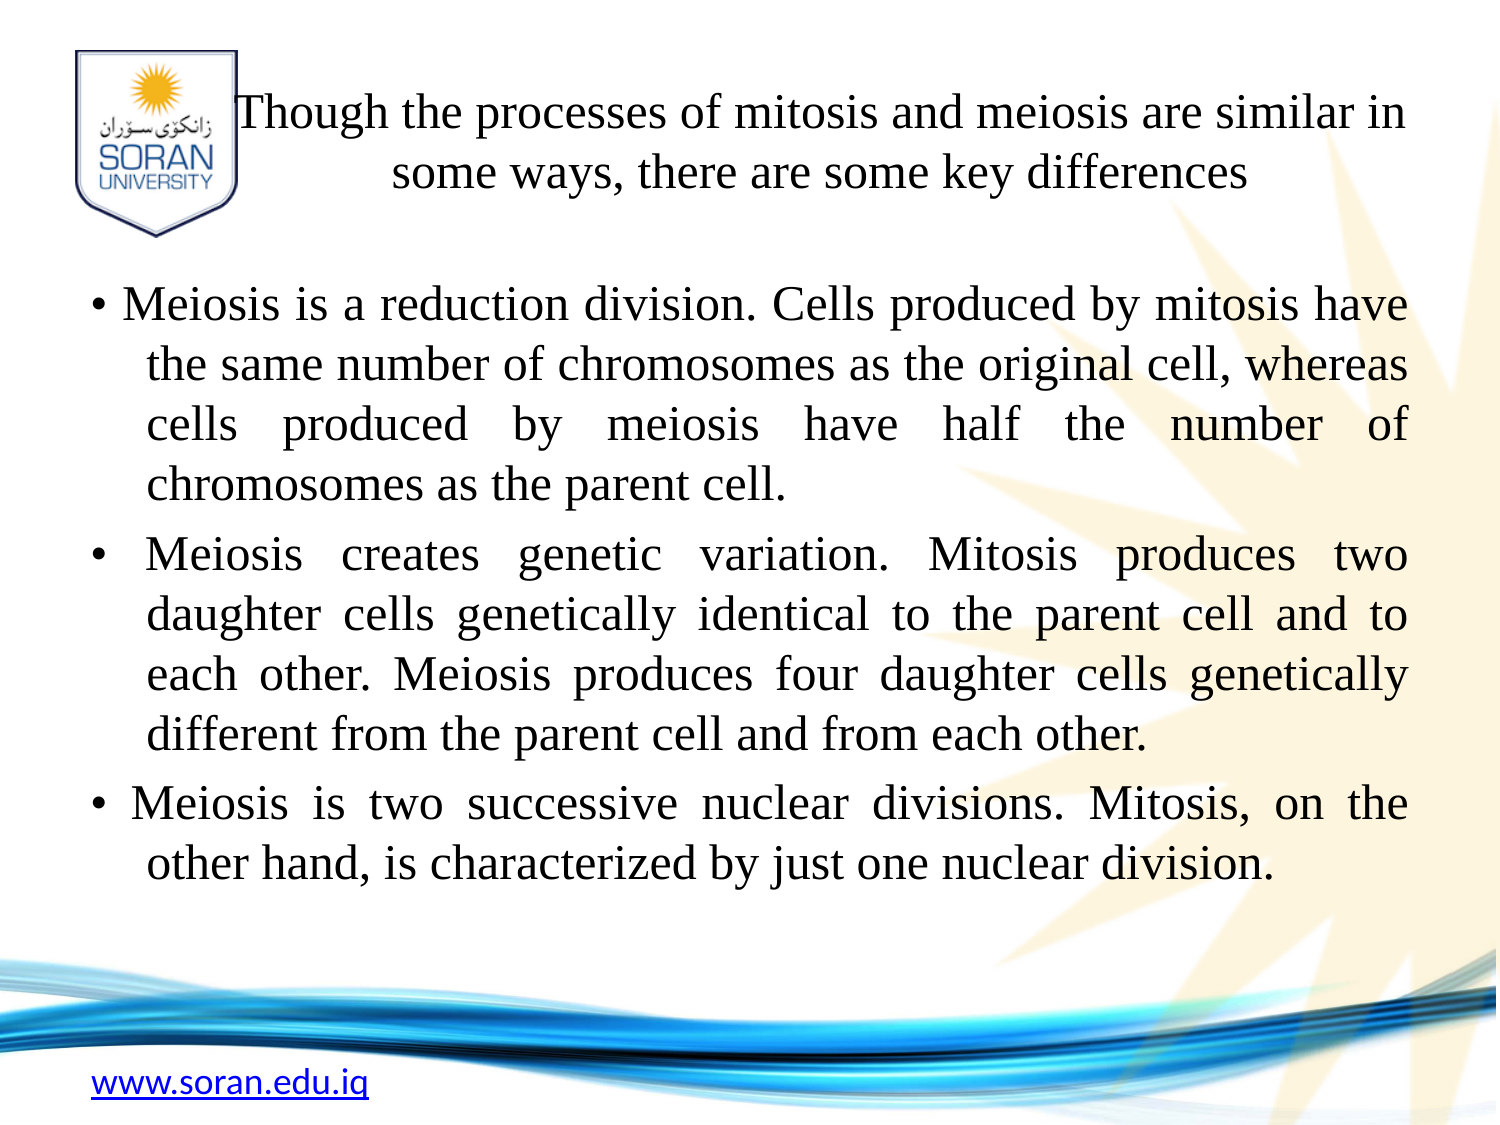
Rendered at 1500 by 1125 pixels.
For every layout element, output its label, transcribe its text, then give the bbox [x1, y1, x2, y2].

list • Meiosis is a reduction division. Cells produced by mitosis have the same number of chromosomes as the original cell, whereas cells produced by meiosis have half the number of chromosomes as the parent cell. • Meiosis creates genetic variation. Mitosis produces two daughter cells genetically identical to the parent cell and to each other. Meiosis produces four daughter cells genetically different from the parent cell and from each other. • Meiosis is two successive nuclear divisions. Mitosis, on the other hand, is characterized by just one nuclear division. [75, 262, 1425, 1005]
title Though the processes of mitosis and meiosis are similar in some ways, there are some key differences [75, 45, 1425, 233]
picture [75, 233, 238, 238]
picture [0, 99, 1500, 1125]
